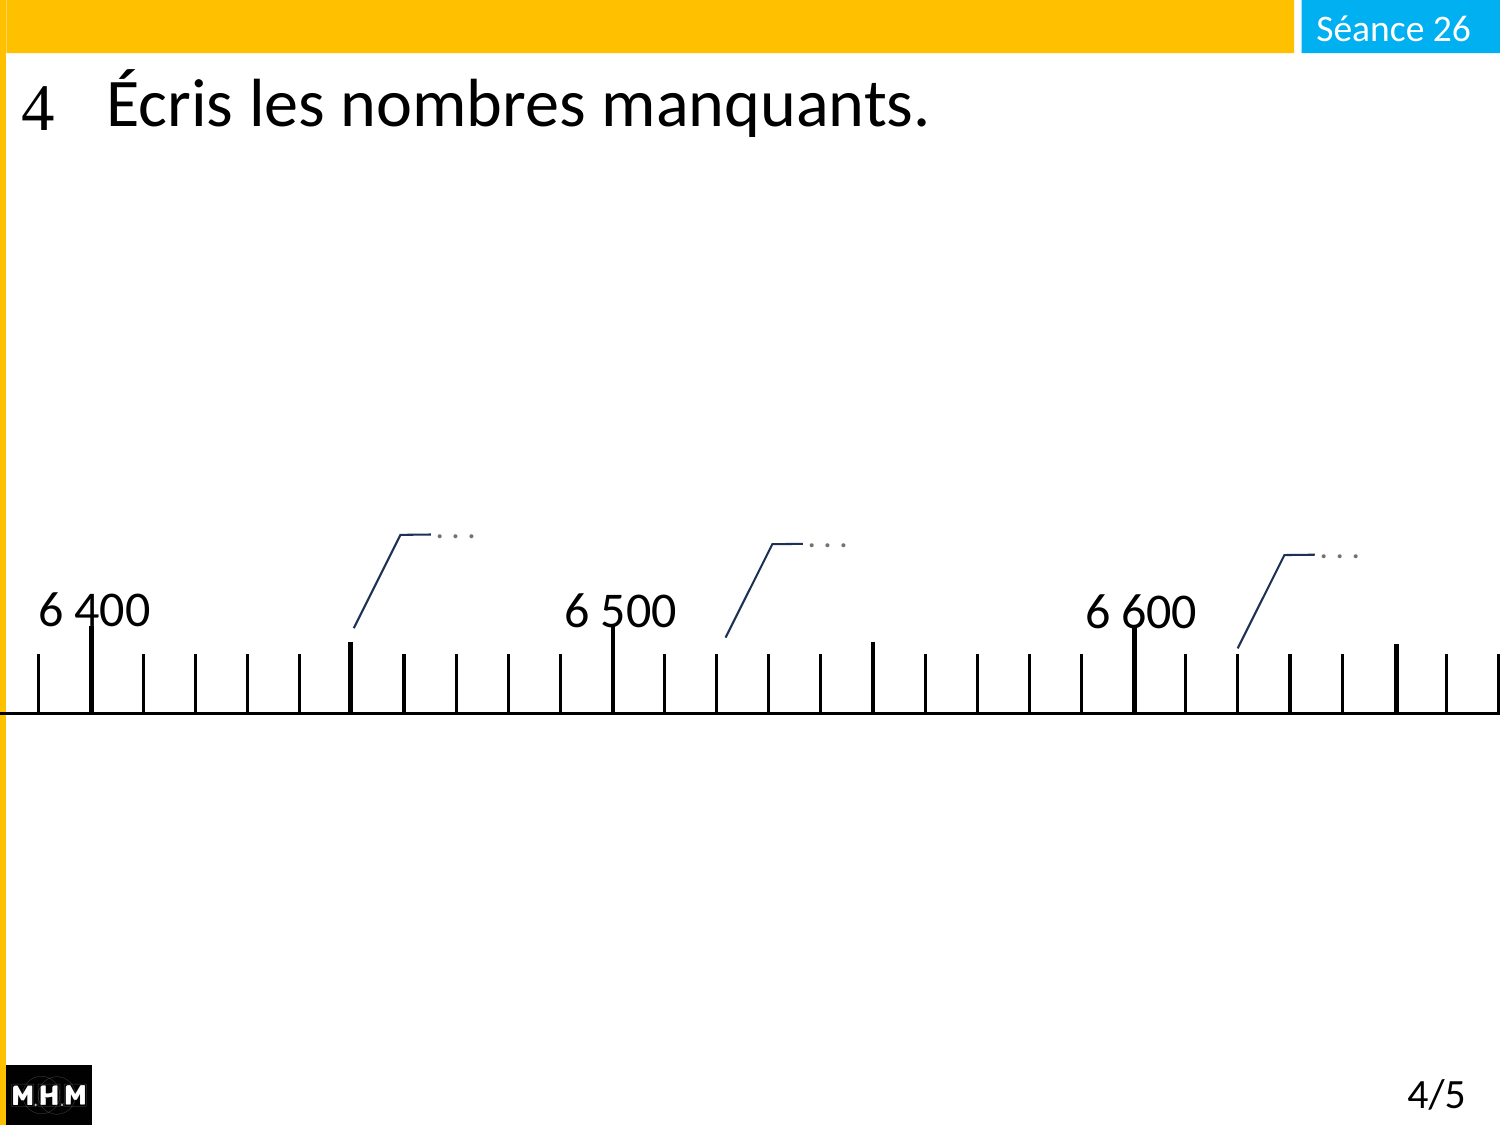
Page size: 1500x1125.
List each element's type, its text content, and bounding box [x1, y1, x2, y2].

text_box 6 400 [23, 568, 174, 625]
text_box . . . [354, 478, 501, 625]
picture [6, 1065, 92, 1125]
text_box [0, 625, 1500, 716]
text_box . . . [1248, 498, 1385, 625]
list 4/5 [1373, 1064, 1500, 1125]
text_box 6 500 [549, 570, 718, 625]
title Écris les nombres manquants. [91, 60, 1385, 150]
text_box . . . [730, 488, 873, 625]
text_box 6 600 [1070, 571, 1221, 625]
